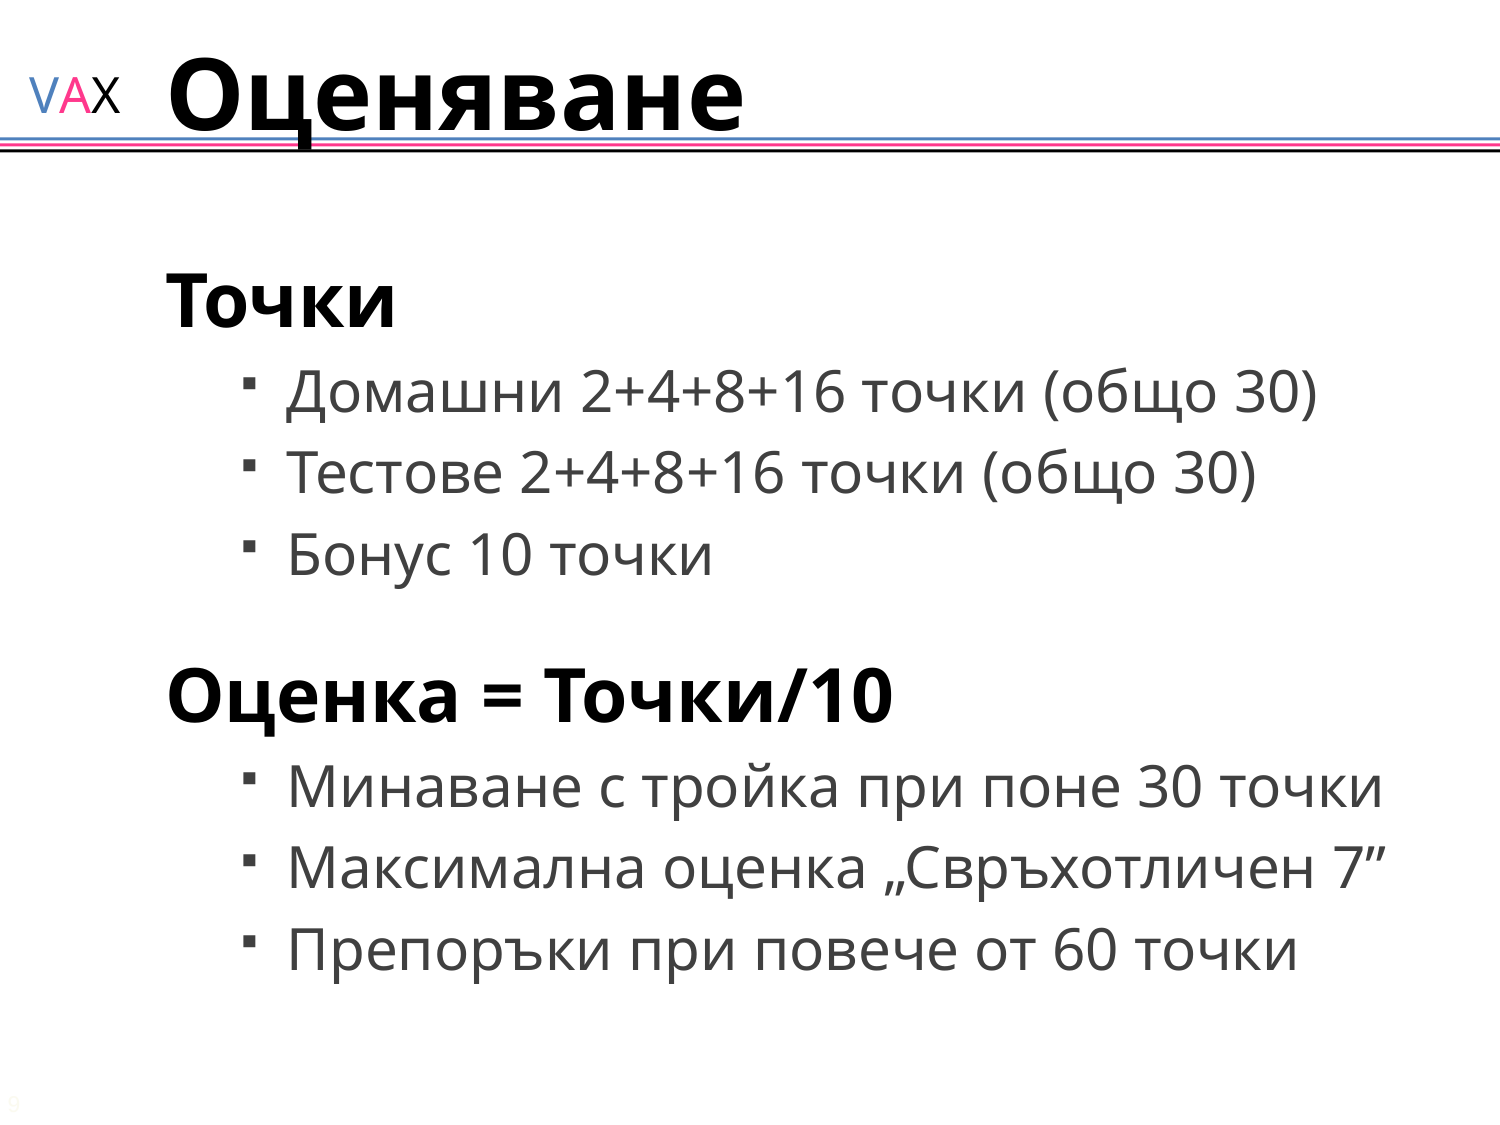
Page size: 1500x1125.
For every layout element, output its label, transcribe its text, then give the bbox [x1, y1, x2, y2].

list Точки Домашни 2+4+8+16 точки (общо 30) Тестове 2+4+8+16 точки (общо 30) Бонус 10 точки Оценка = Точки/10 Минаване с тройка при поне 30 точки Максимална оценка „Свръхотличен 7” Препоръки при повече от 60 точки [150, 200, 1488, 1113]
title Оценяване [0, 37, 1500, 144]
